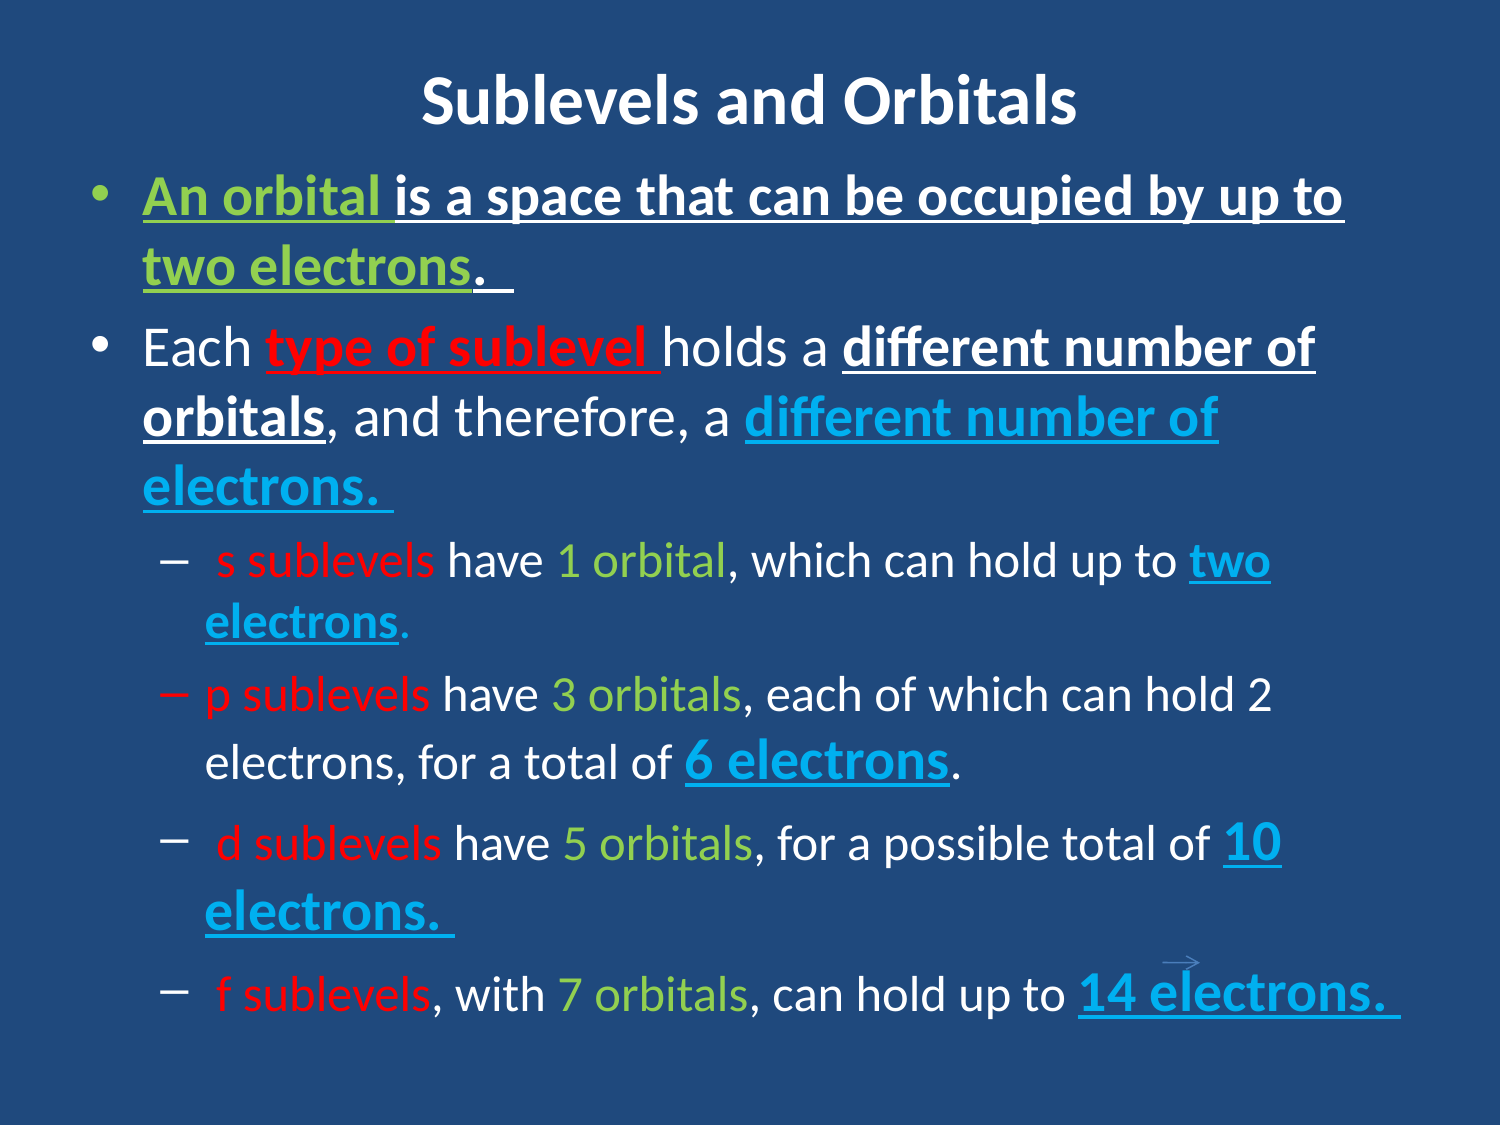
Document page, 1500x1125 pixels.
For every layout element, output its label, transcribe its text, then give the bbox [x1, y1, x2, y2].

list An orbital is a space that can be occupied by up to two electrons. Each type of sublevel holds a different number of orbitals, and therefore, a different number of electrons. s sublevels have 1 orbital, which can hold up to two electrons. p sublevels have 3 orbitals, each of which can hold 2 electrons, for a total of 6 electrons. d sublevels have 5 orbitals, for a possible total of 10 electrons. f sublevels, with 7 orbitals, can hold up to 14 electrons. [75, 149, 1425, 1050]
title Sublevels and Orbitals [75, 45, 1425, 149]
